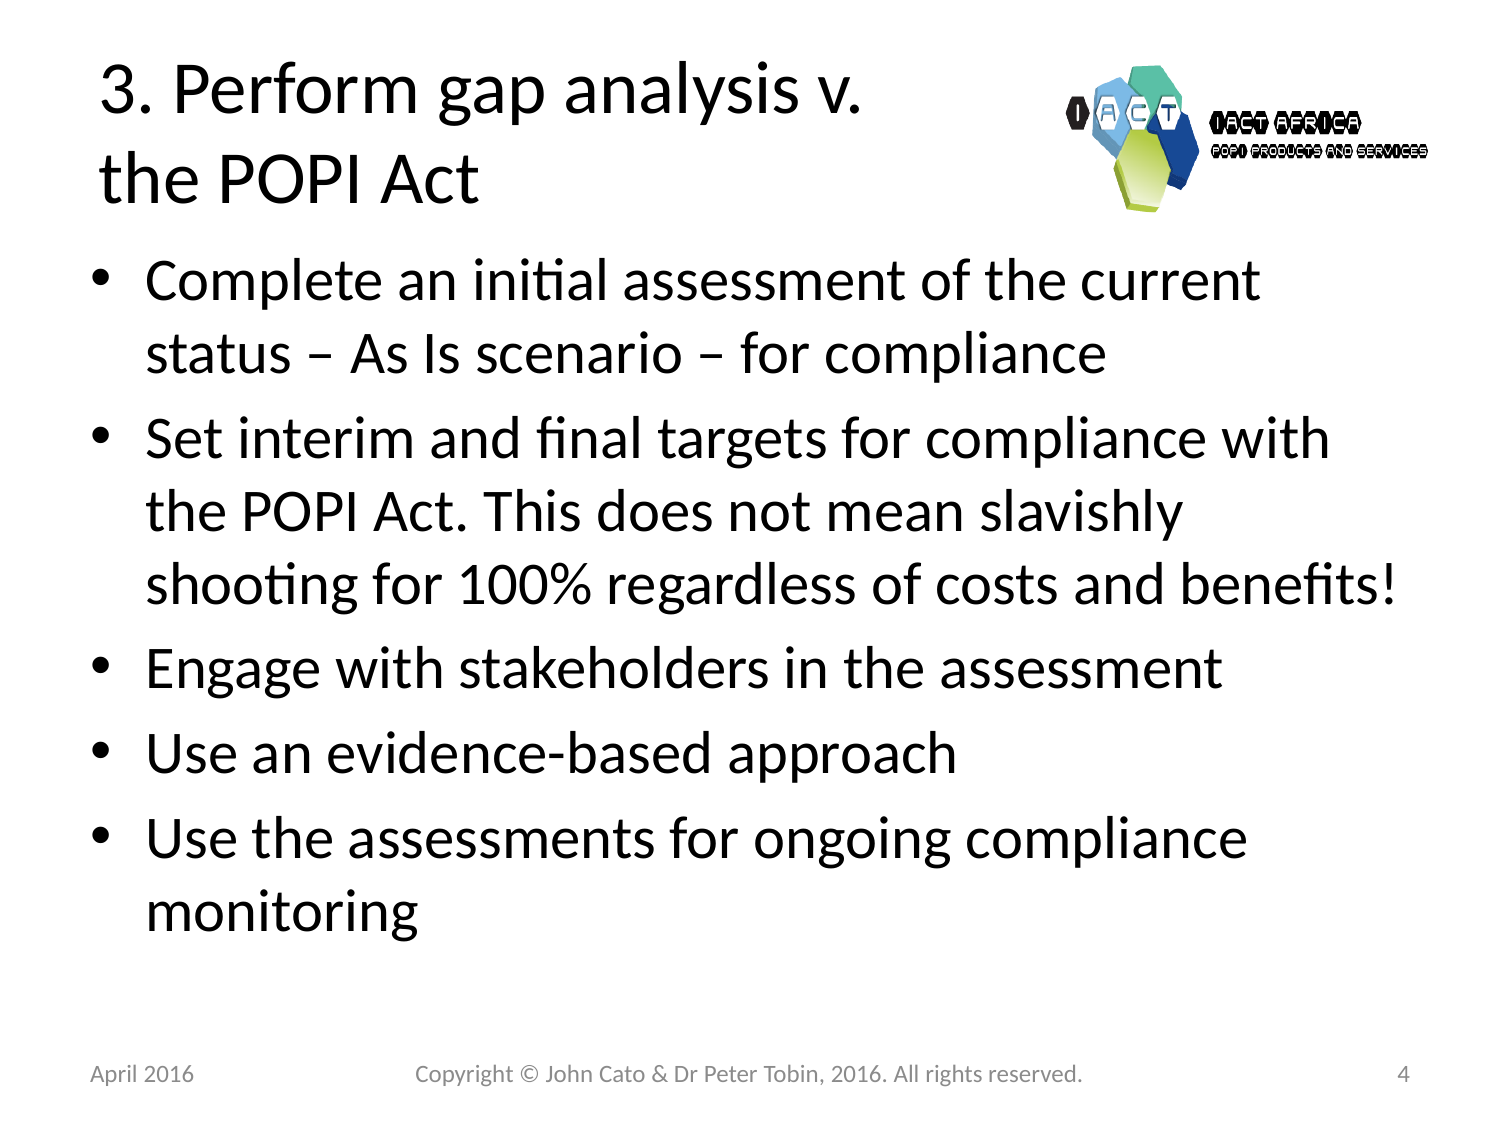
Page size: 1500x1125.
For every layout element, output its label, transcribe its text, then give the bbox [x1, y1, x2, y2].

picture [1062, 62, 1438, 213]
slide_number 4 [1100, 1042, 1425, 1103]
list Complete an initial assessment of the current status – As Is scenario – for compliance Set interim and final targets for compliance with the POPI Act. This does not mean slavishly shooting for 100% regardless of costs and benefits! Engage with stakeholders in the assessment Use an evidence-based approach Use the assessments for ongoing compliance monitoring [75, 232, 1425, 975]
footer Copyright © John Cato & Dr Peter Tobin, 2016. All rights reserved. [399, 1042, 1100, 1103]
title 3. Perform gap analysis v. the POPI Act [83, 20, 1475, 238]
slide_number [75, 1042, 399, 1103]
